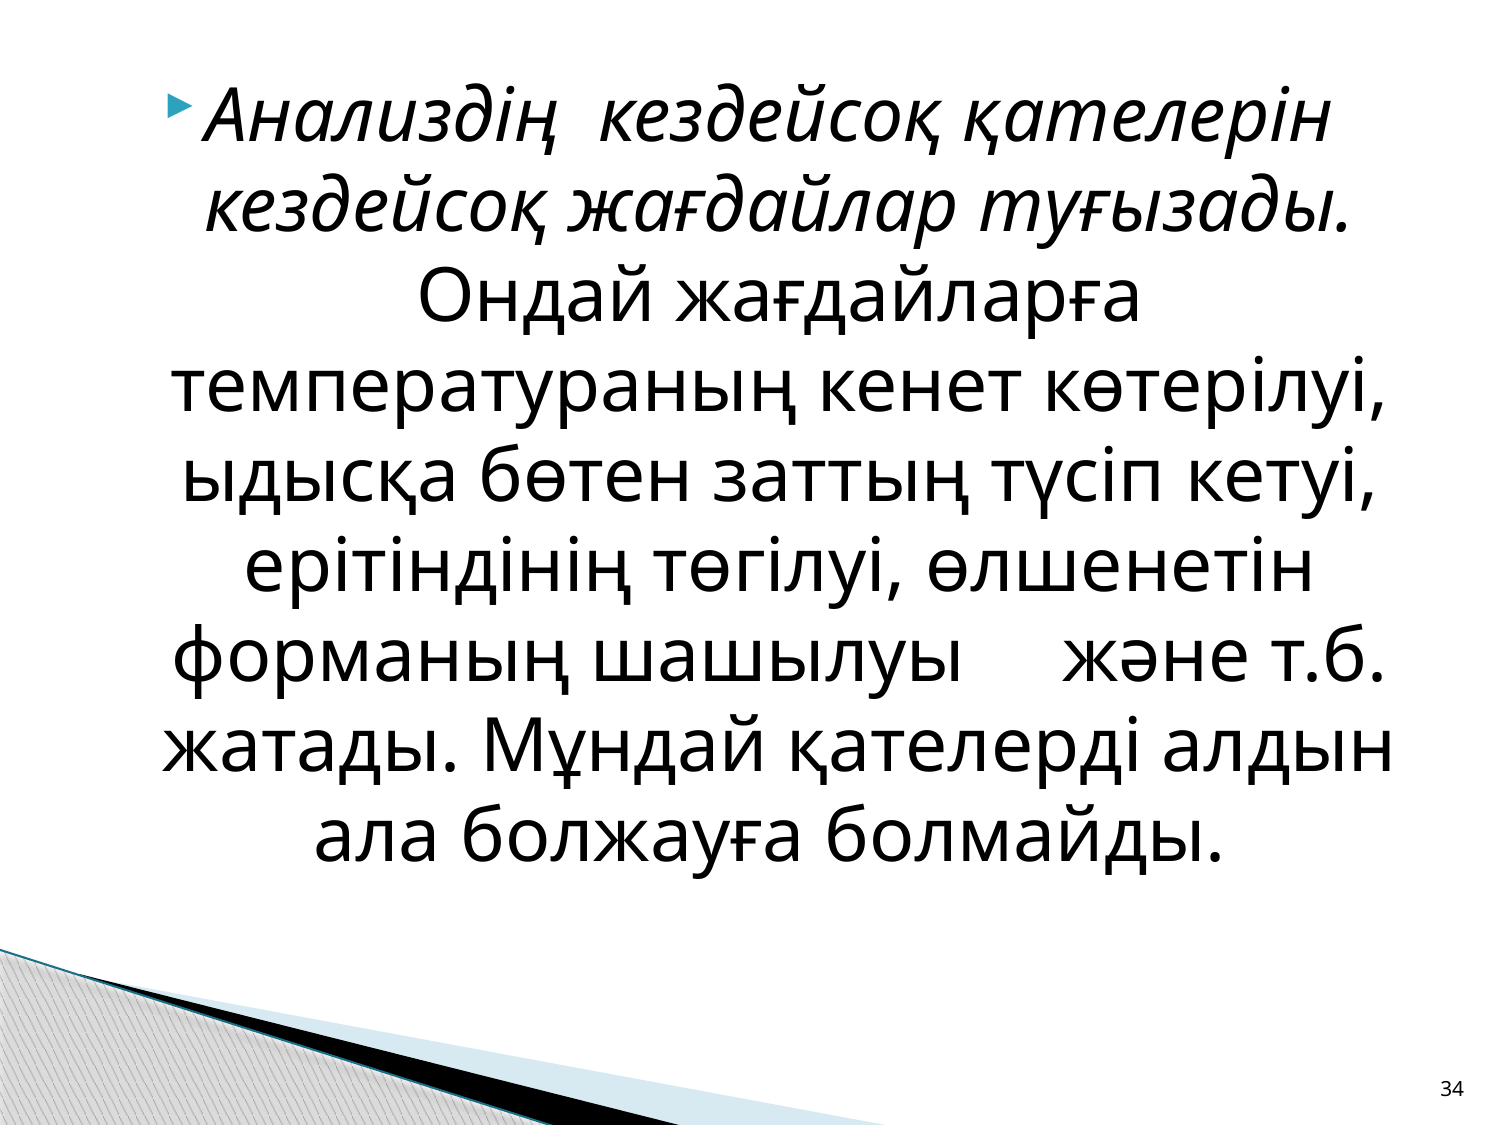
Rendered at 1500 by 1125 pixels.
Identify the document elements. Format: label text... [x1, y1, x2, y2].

slide_number 34 [1418, 1051, 1479, 1112]
list Анализдің кездейсоқ қателерін кездейсоқ жағдайлар туғызады. Ондай жағдайларға температураның кенет көтерілуі, ыдысқа бөтен заттың түсіп кетуі, ерітіндінің төгілуі, өлшенетін форманың шашылуы және т.б. жатады. Мұндай қателерді алдын ала болжауға болмайды. [74, 58, 1426, 986]
